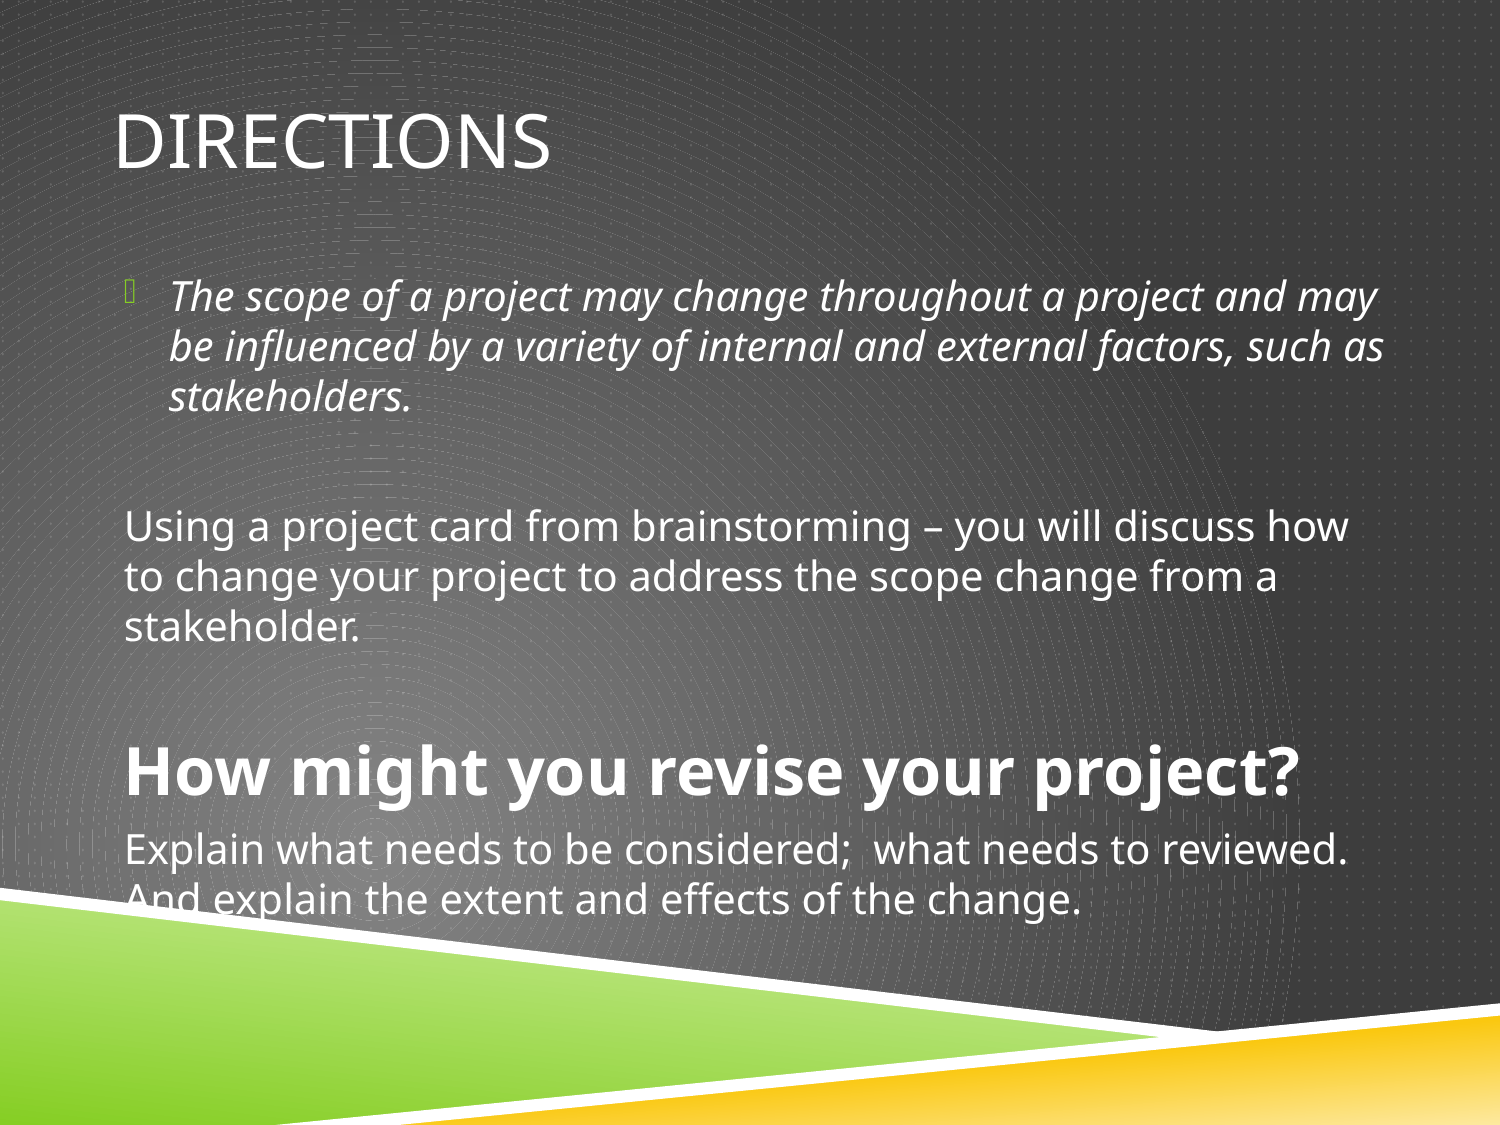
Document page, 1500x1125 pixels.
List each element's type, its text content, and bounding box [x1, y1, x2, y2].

title DIRECTIONS [112, 45, 1388, 233]
list The scope of a project may change throughout a project and may be influenced by a variety of internal and external factors, such as stakeholders. Using a project card from brainstorming – you will discuss how to change your project to address the scope change from a stakeholder. How might you revise your project? Explain what needs to be considered; what needs to reviewed. And explain the extent and effects of the change. [112, 262, 1388, 875]
